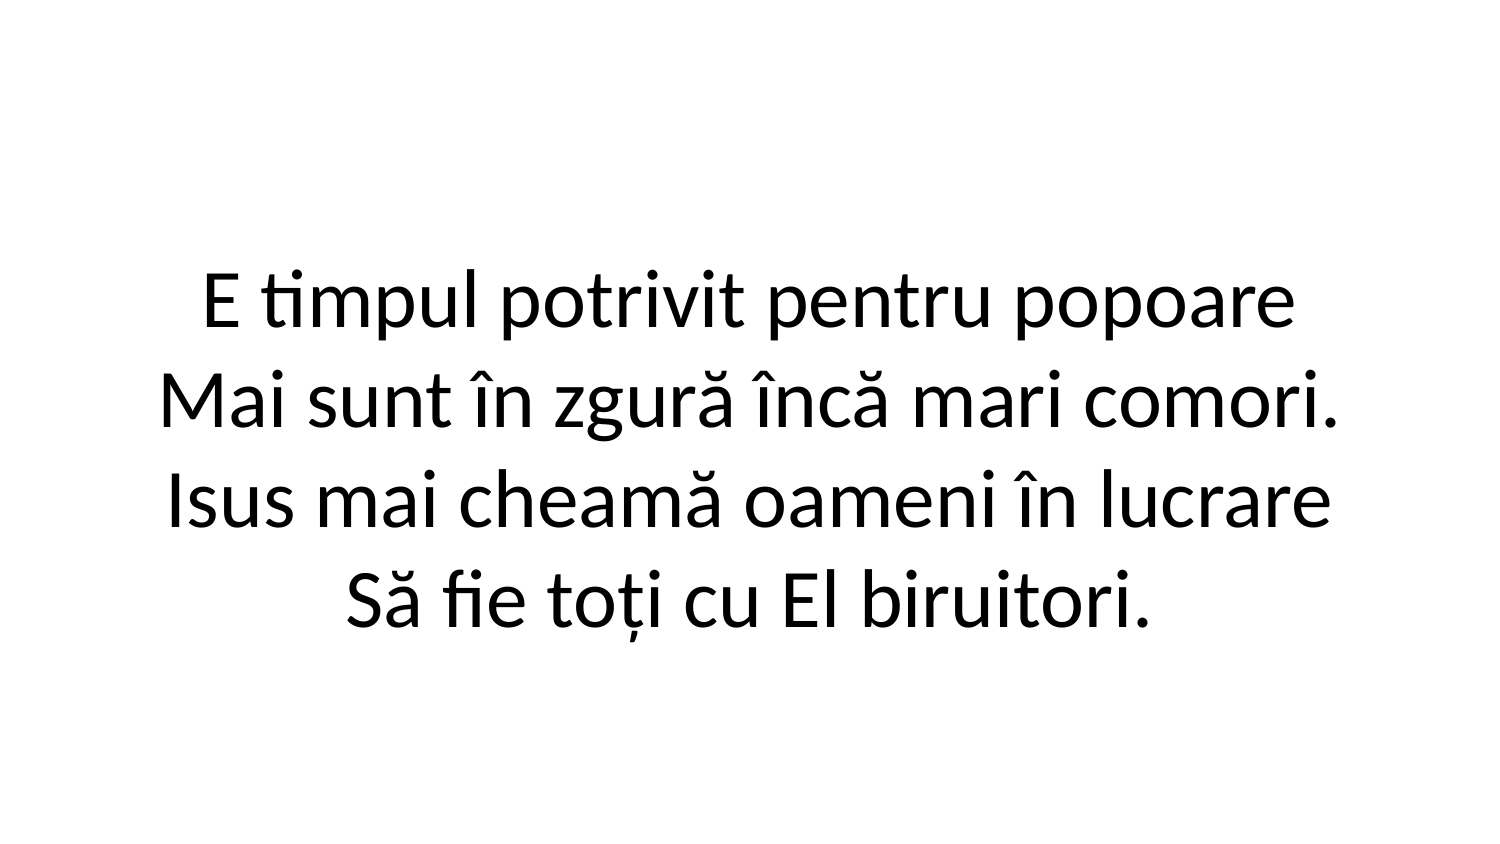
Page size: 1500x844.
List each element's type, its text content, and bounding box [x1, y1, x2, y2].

text_box E timpul potrivit pentru popoare Mai sunt în zgură încă mari comori. Isus mai cheamă oameni în lucrare Să fie toți cu El biruitori. [142, 192, 1358, 652]
